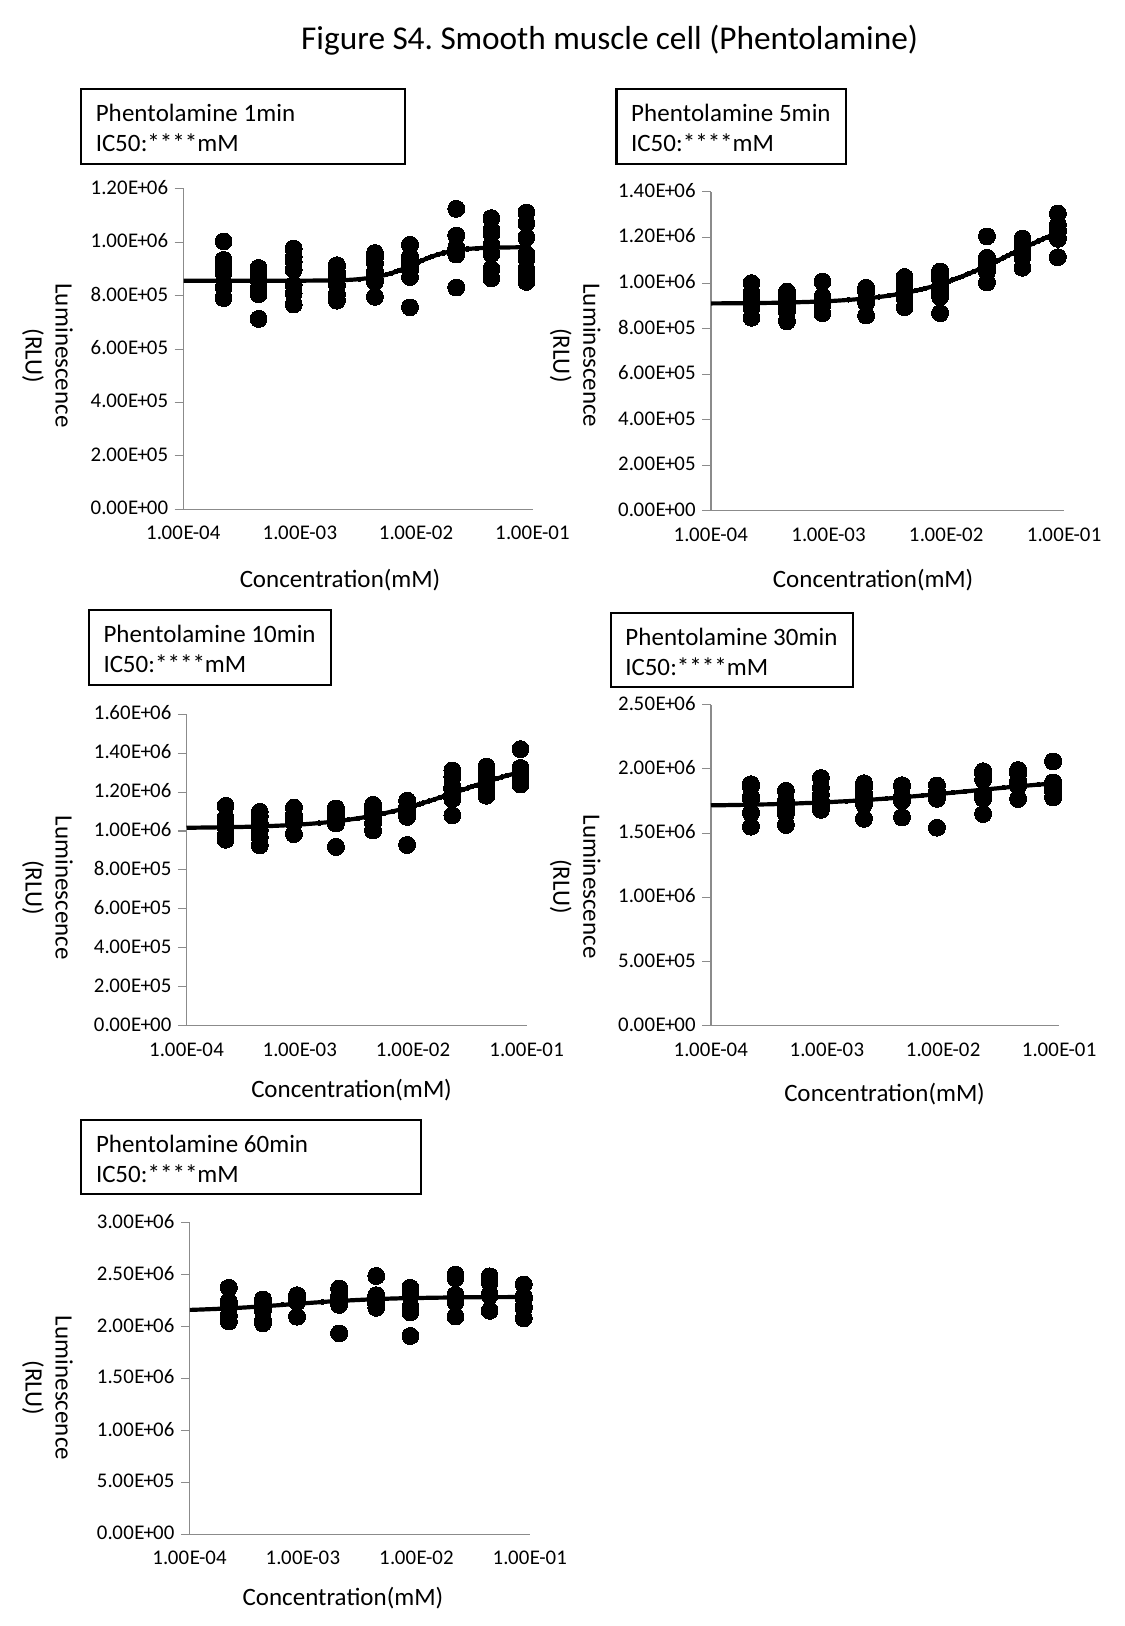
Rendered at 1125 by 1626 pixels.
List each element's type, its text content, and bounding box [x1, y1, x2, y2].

chart [78, 1199, 582, 1577]
text_box Luminescence (RLU) [579, 770, 609, 1003]
text_box Luminescence (RLU) [27, 1272, 78, 1504]
text_box Concentration(mM) [755, 555, 991, 600]
text_box Phentolamine 10min IC50:****mM [88, 609, 332, 686]
chart [609, 179, 1115, 555]
text_box Luminescence (RLU) [27, 771, 75, 1004]
chart [75, 690, 579, 1068]
text_box Concentration(mM) [767, 1069, 1002, 1114]
text_box Luminescence (RLU) [583, 239, 609, 471]
text_box Concentration(mM) [225, 1577, 461, 1618]
text_box Concentration(mM) [222, 554, 458, 600]
text_box Phentolamine 30min IC50:****mM [610, 612, 854, 688]
text_box Luminescence (RLU) [27, 239, 78, 472]
text_box Phentolamine 1min IC50:****mM [80, 88, 406, 165]
chart [609, 692, 1114, 1068]
text_box Figure S4. Smooth muscle cell (Phentolamine) [270, 8, 950, 64]
text_box Concentration(mM) [234, 1068, 469, 1111]
chart [78, 174, 583, 552]
text_box Phentolamine 60min IC50:****mM [80, 1119, 422, 1195]
text_box Phentolamine 5min IC50:****mM [615, 88, 847, 165]
